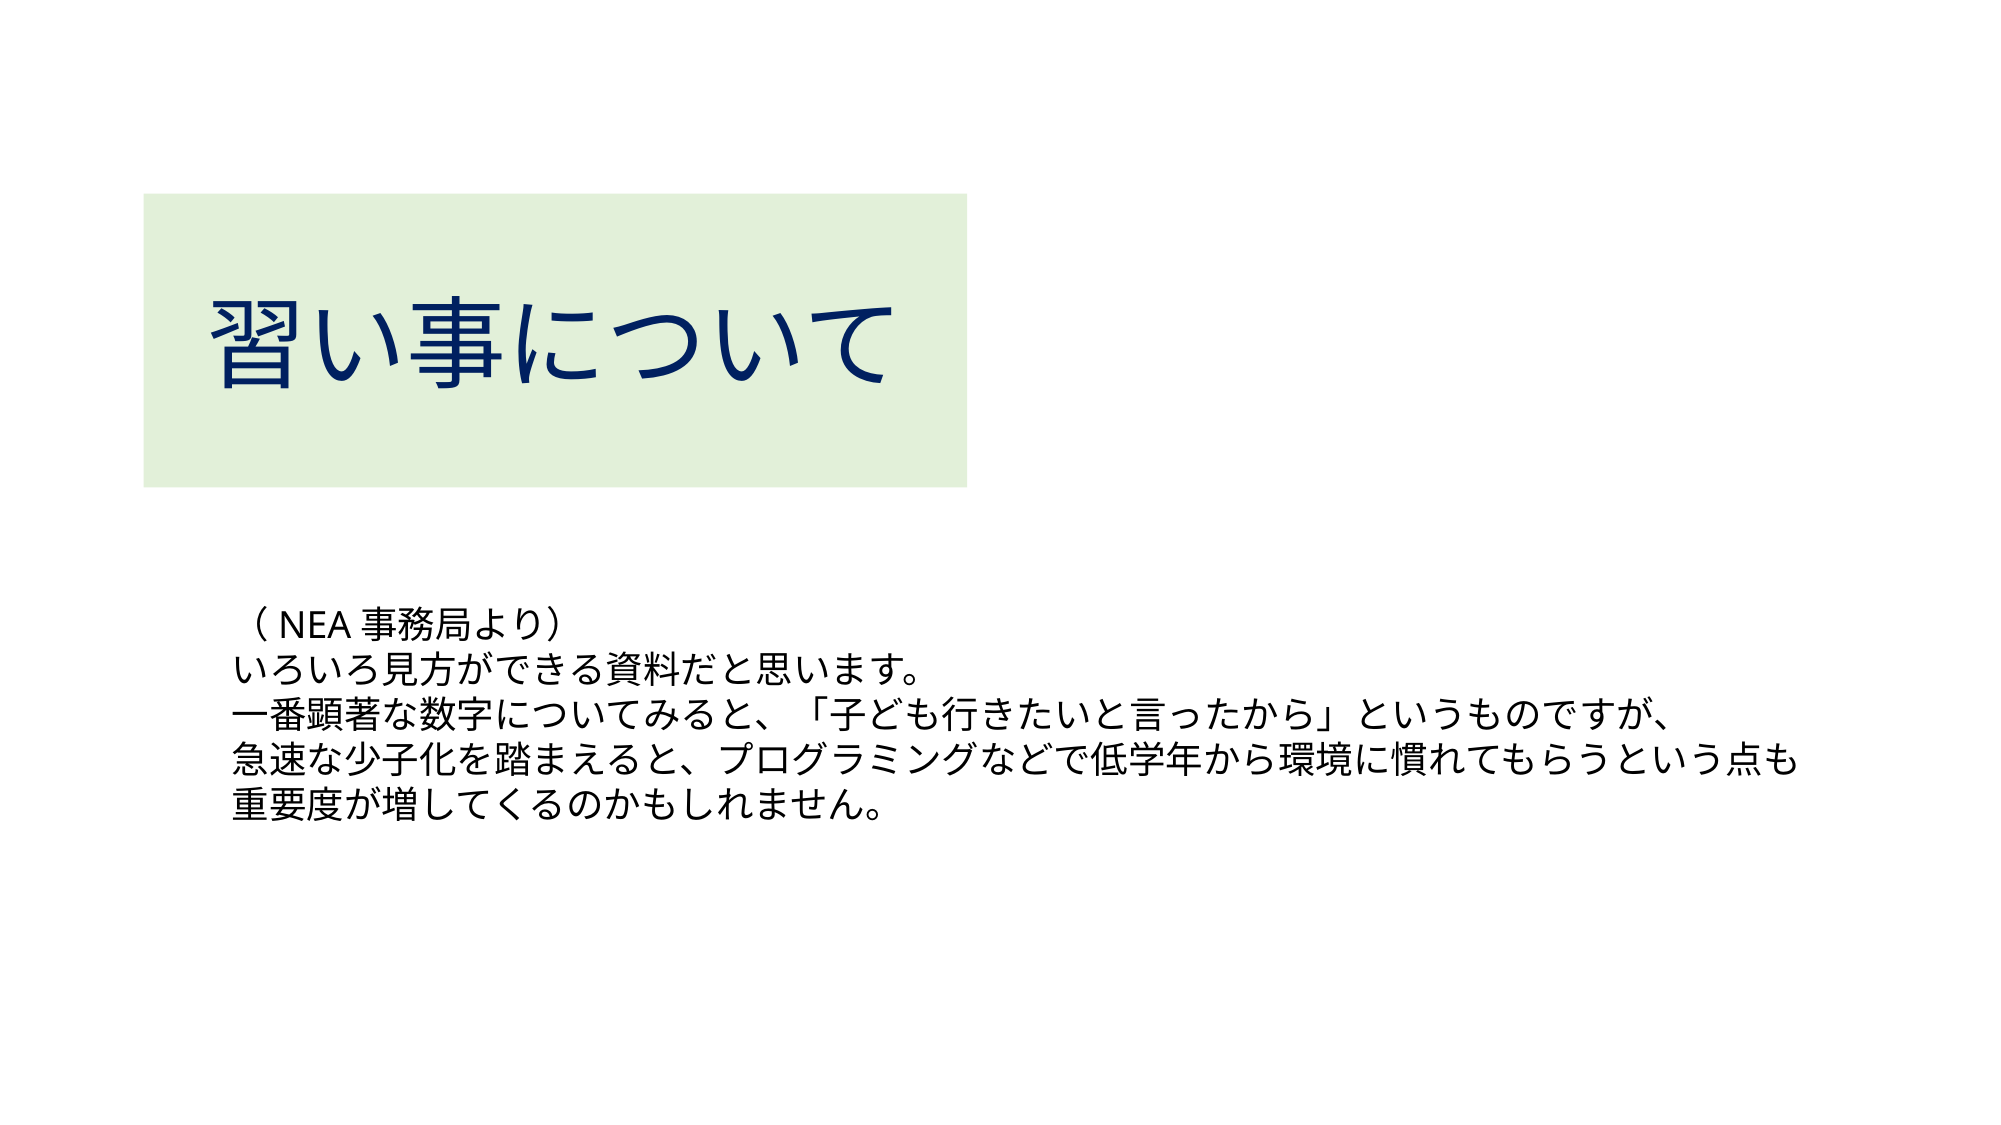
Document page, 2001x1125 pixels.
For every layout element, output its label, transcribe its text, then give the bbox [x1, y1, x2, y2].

text_box （NEA事務局より） いろいろ見方ができる資料だと思います。 一番顕著な数字についてみると、「子ども行きたいと言ったから」というものですが、 急速な少子化を踏まえると、プログラミングなどで低学年から環境に慣れてもらうという点も重要度が増してくるのかもしれません。 [216, 593, 1840, 834]
text_box 習い事について [143, 193, 968, 488]
